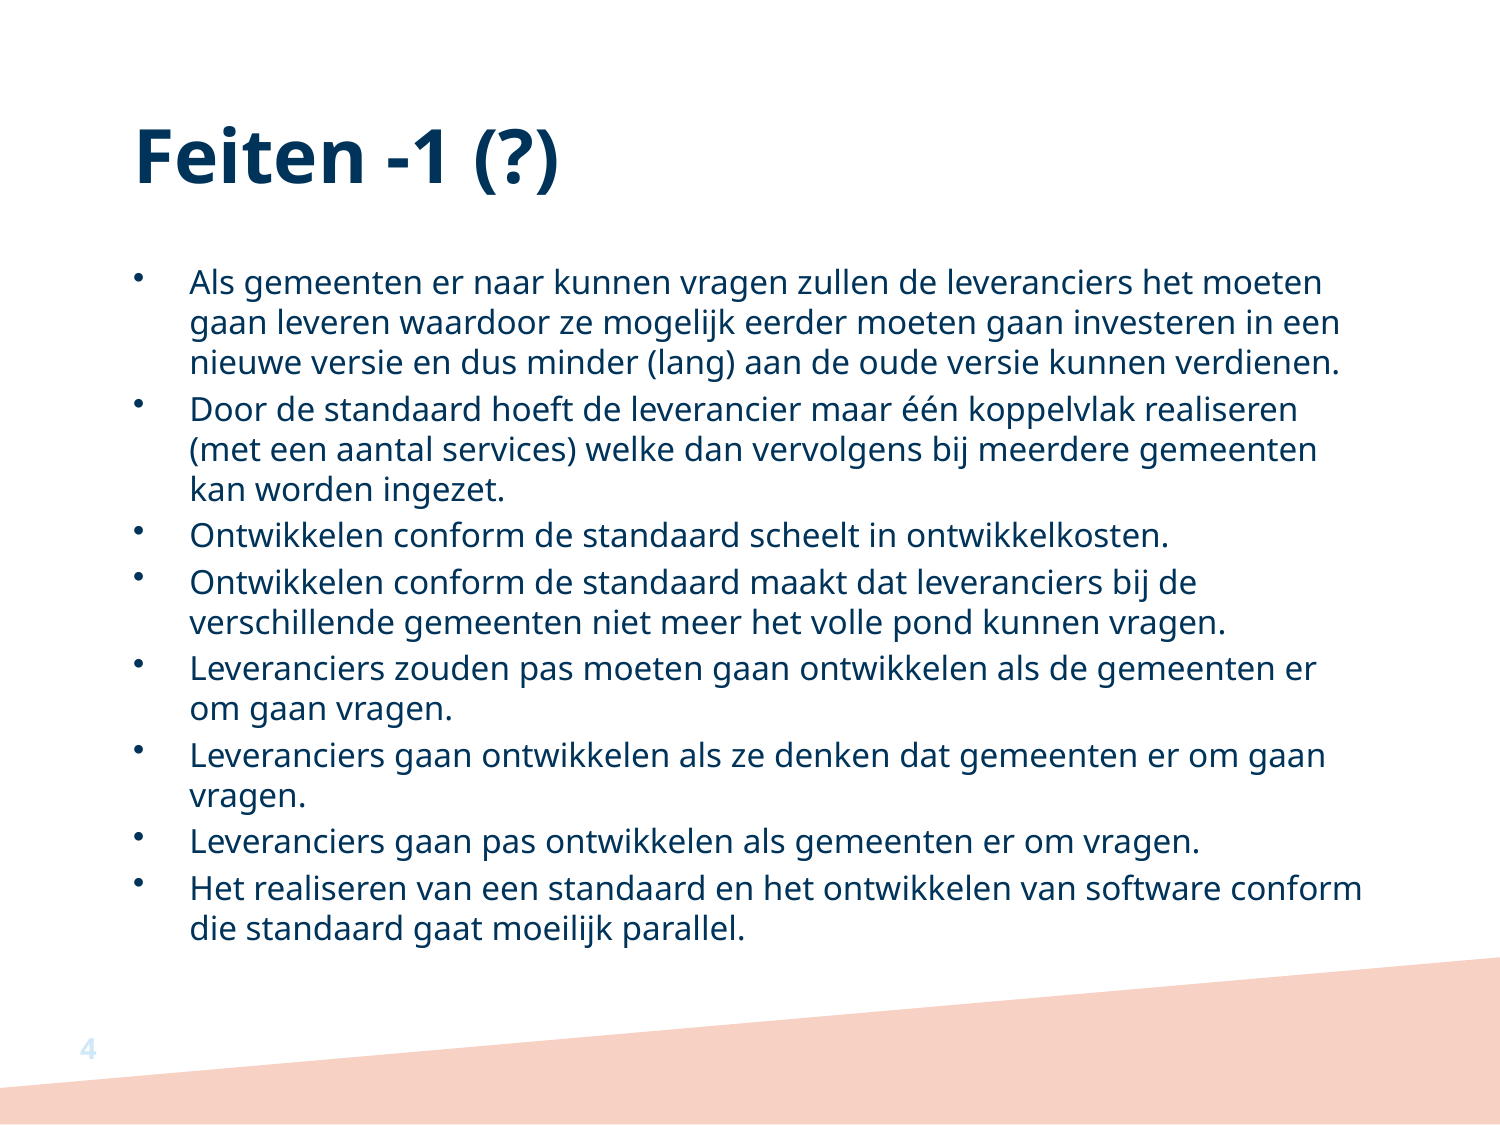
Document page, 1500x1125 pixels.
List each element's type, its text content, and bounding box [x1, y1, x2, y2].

title Feiten -1 (?) [118, 88, 1382, 219]
list Als gemeenten er naar kunnen vragen zullen de leveranciers het moeten gaan leveren waardoor ze mogelijk eerder moeten gaan investeren in een nieuwe versie en dus minder (lang) aan de oude versie kunnen verdienen. Door de standaard hoeft de leverancier maar één koppelvlak realiseren (met een aantal services) welke dan vervolgens bij meerdere gemeenten kan worden ingezet. Ontwikkelen conform de standaard scheelt in ontwikkelkosten. Ontwikkelen conform de standaard maakt dat leveranciers bij de verschillende gemeenten niet meer het volle pond kunnen vragen. Leveranciers zouden pas moeten gaan ontwikkelen als de gemeenten er om gaan vragen. Leveranciers gaan ontwikkelen als ze denken dat gemeenten er om gaan vragen. Leveranciers gaan pas ontwikkelen als gemeenten er om vragen. Het realiseren van een standaard en het ontwikkelen van software conform die standaard gaat moeilijk parallel. [118, 253, 1382, 975]
slide_number 4 [64, 1023, 172, 1071]
